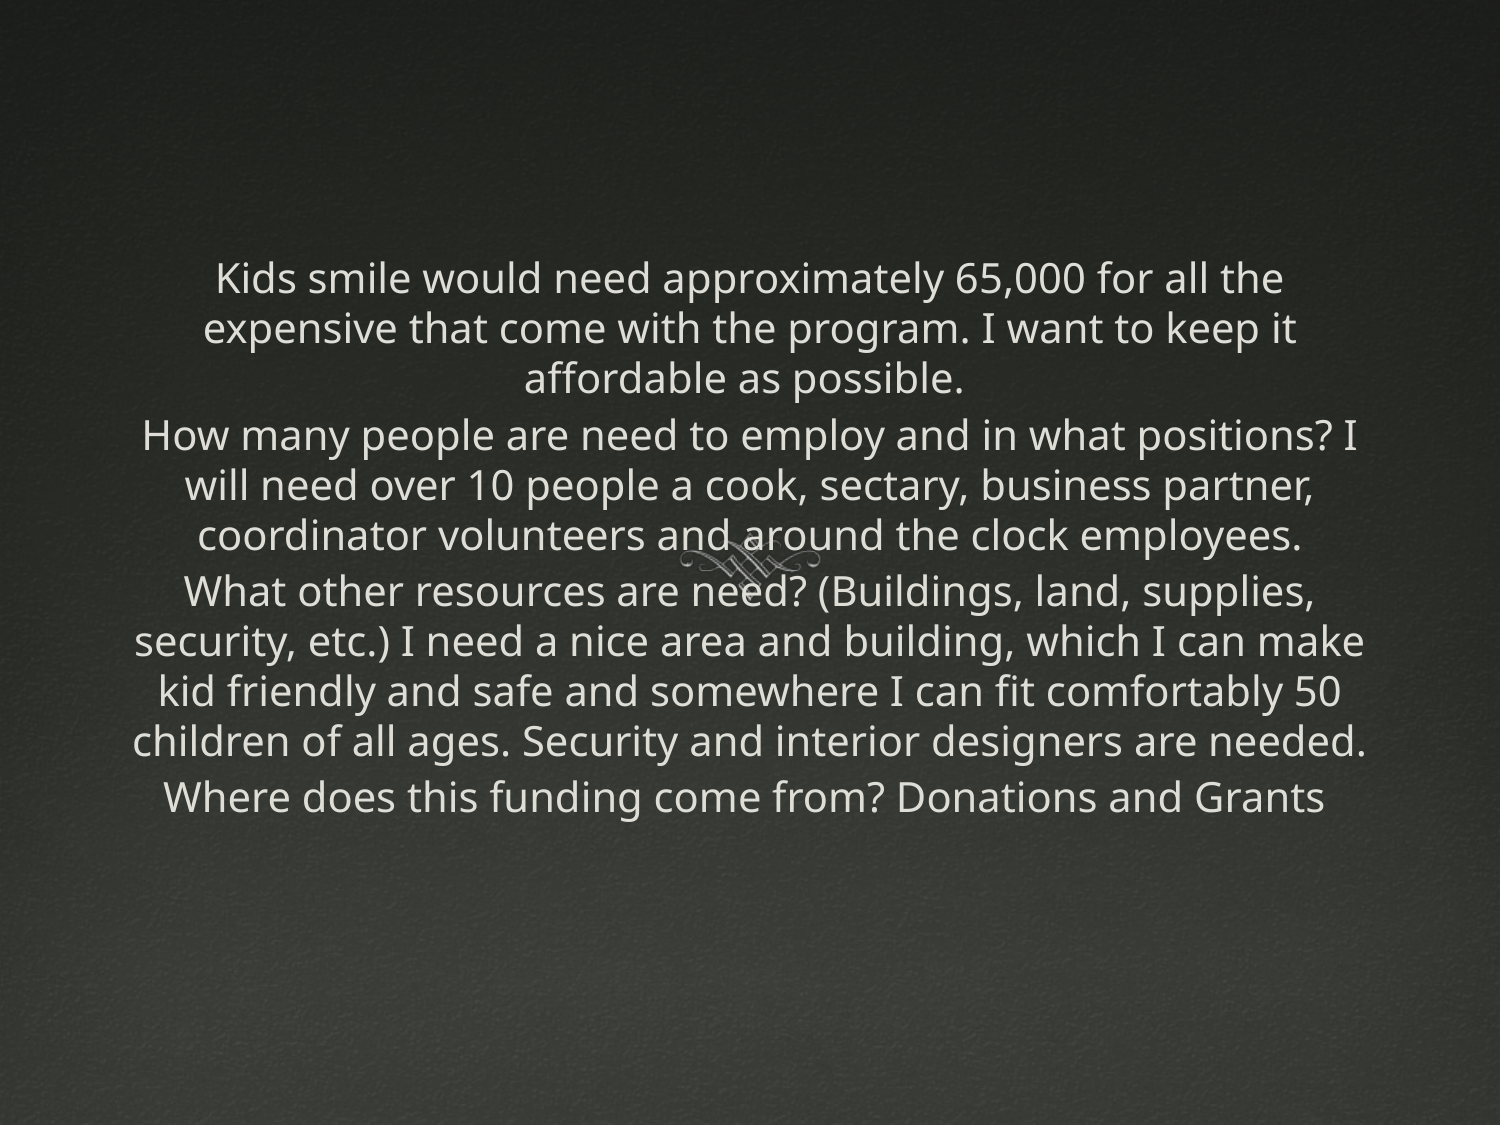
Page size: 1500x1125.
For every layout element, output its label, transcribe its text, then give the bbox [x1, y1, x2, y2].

subtitle Kids smile would need approximately 65,000 for all the expensive that come with the program. I want to keep it affordable as possible. How many people are need to employ and in what positions? I will need over 10 people a cook, sectary, business partner, coordinator volunteers and around the clock employees. What other resources are need? (Buildings, land, supplies, security, etc.) I need a nice area and building, which I can make kid friendly and safe and somewhere I can fit comfortably 50 children of all ages. Security and interior designers are needed. Where does this funding come from? Donations and Grants [112, 244, 1388, 913]
